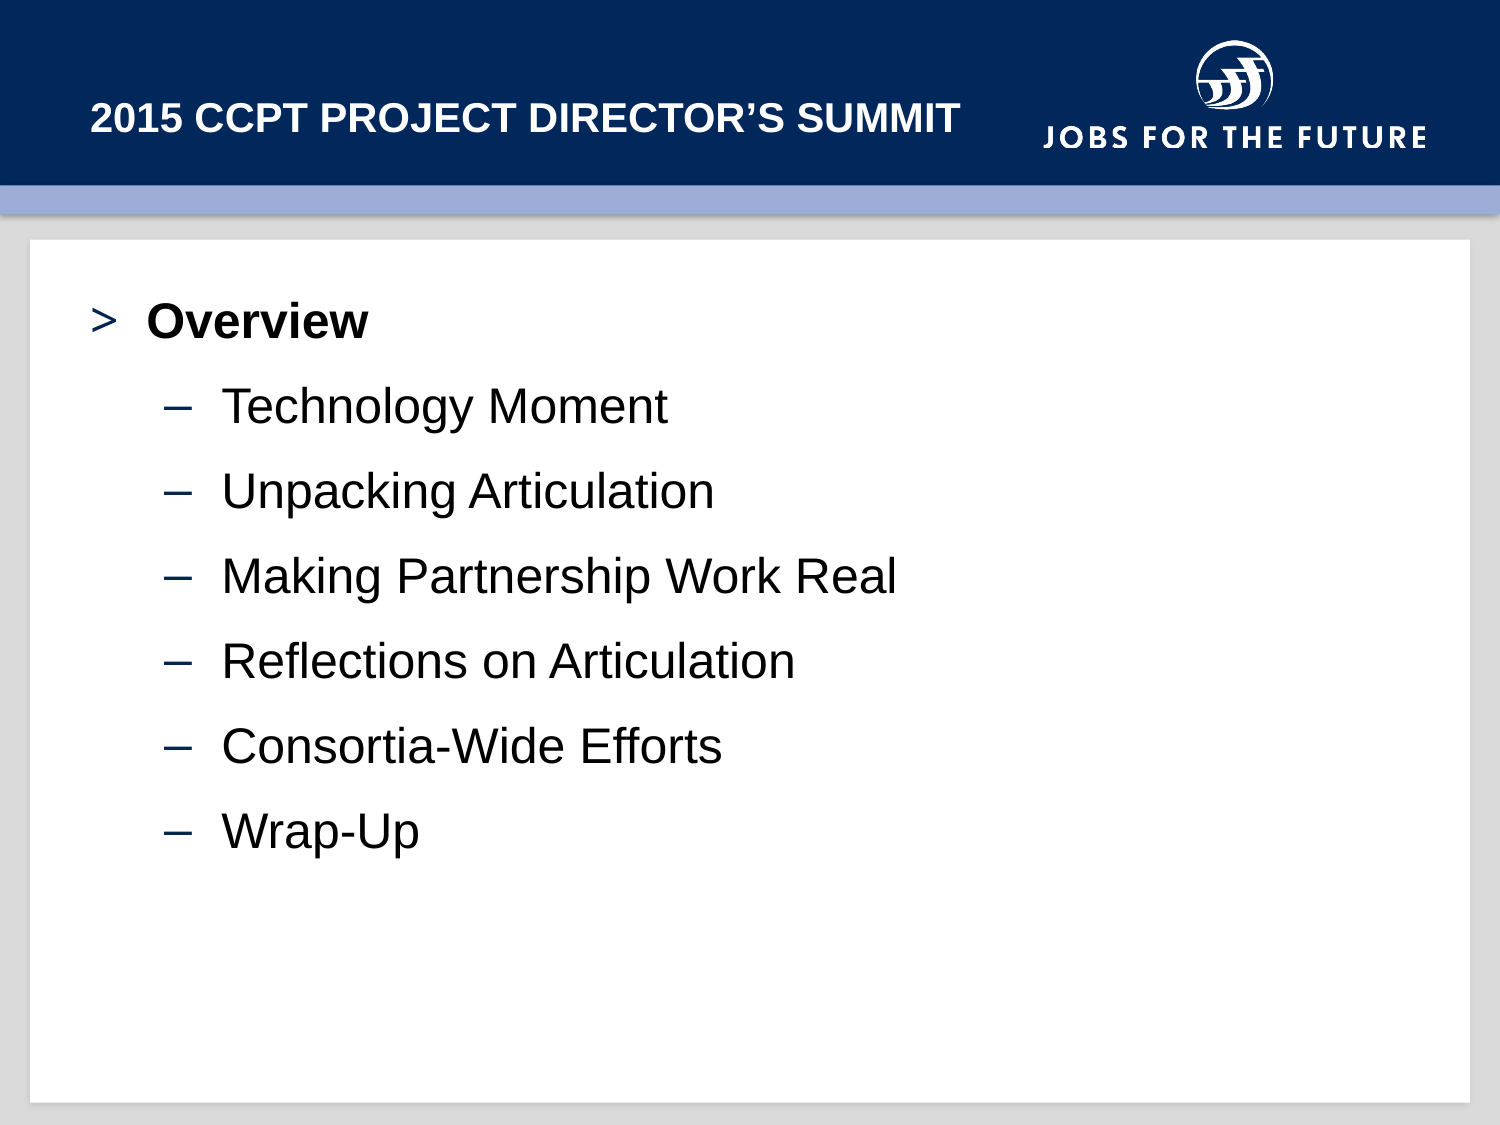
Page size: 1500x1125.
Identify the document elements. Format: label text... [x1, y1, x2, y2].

list Overview Technology Moment Unpacking Articulation Making Partnership Work Real Reflections on Articulation Consortia-Wide Efforts Wrap-Up [75, 281, 1425, 1041]
title 2015 CCPT PROJECT DIRECTOR’s SUMMIT [75, 45, 1013, 188]
